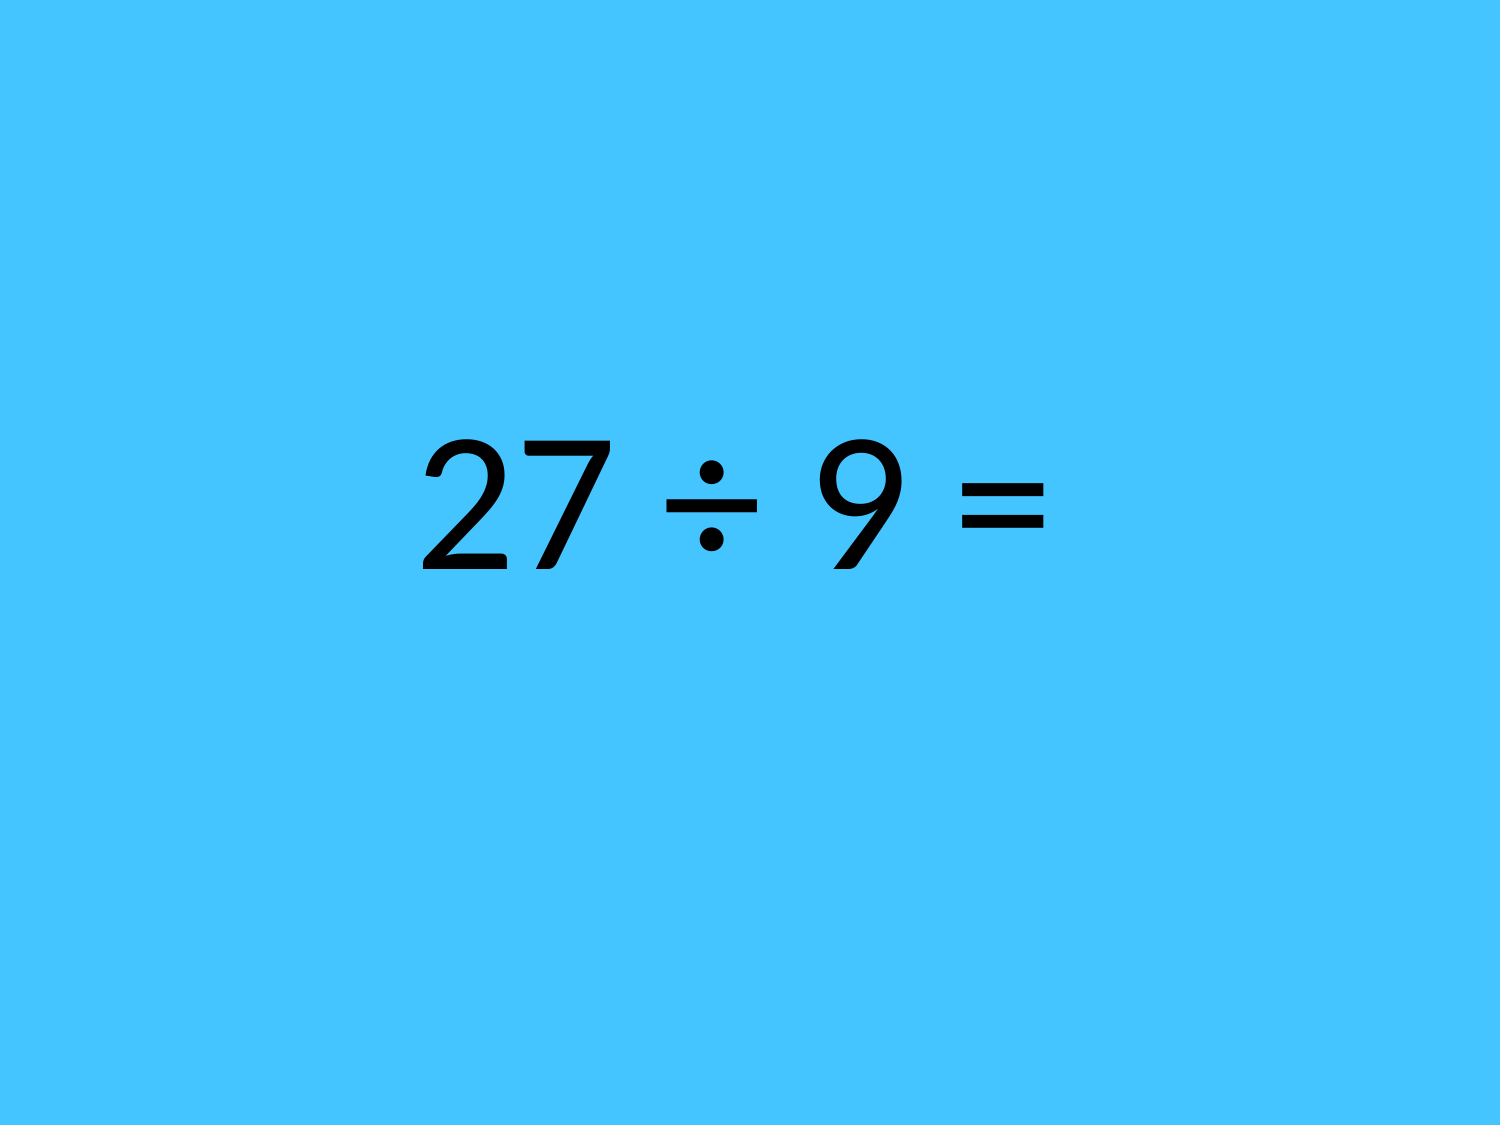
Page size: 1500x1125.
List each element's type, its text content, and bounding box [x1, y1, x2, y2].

text_box 27 ÷ 9 = [399, 362, 1138, 618]
